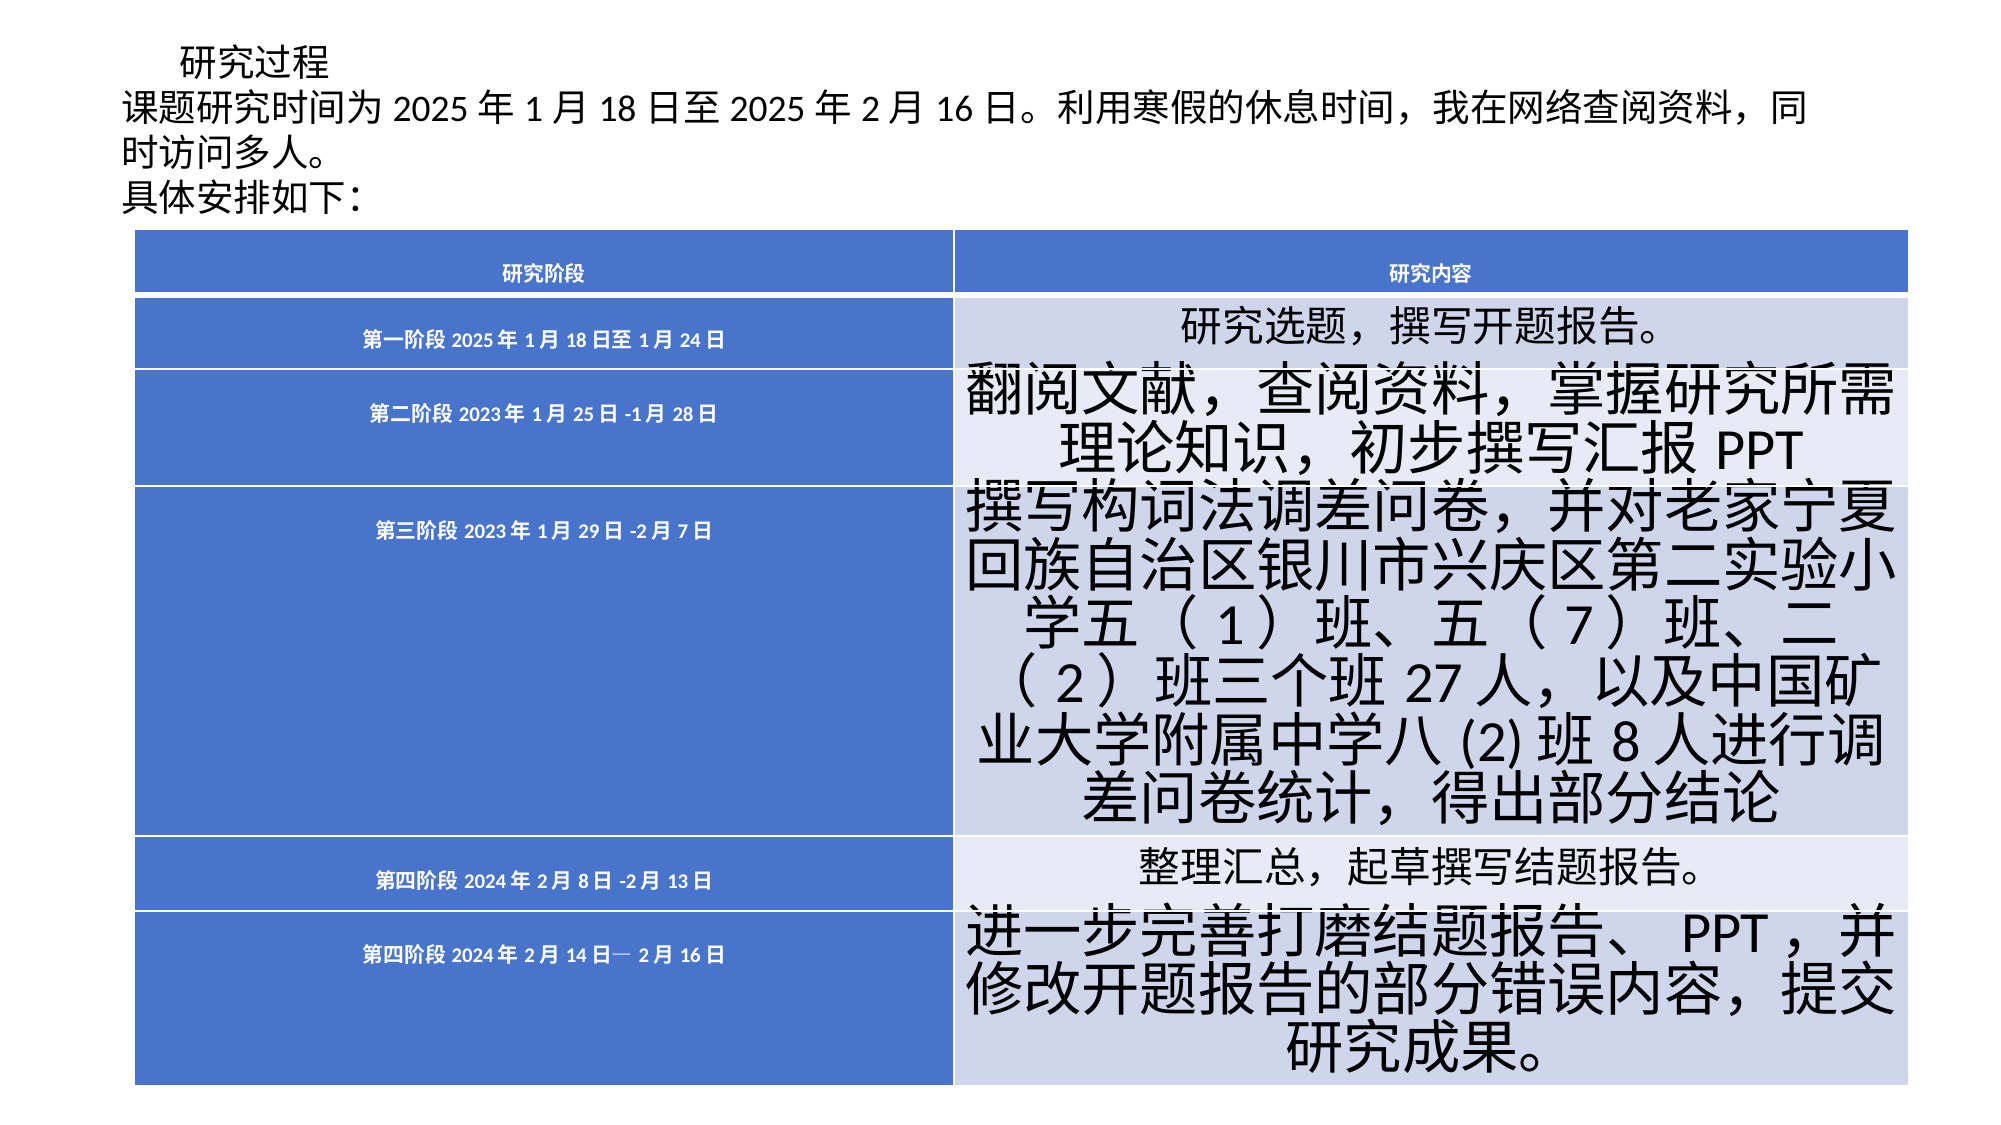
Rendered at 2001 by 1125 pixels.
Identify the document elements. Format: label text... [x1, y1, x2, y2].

table_header 研究阶段 [135, 230, 953, 292]
table_cell 撰写构词法调差问卷，并对老家宁夏回族自治区银川市兴庆区第二实验小学五（1）班、五（7）班、二（2）班三个班27人，以及中国矿业大学附属中学八(2)班8人进行调差问卷统计，得出部分结论 [955, 487, 1908, 835]
table_cell 进一步完善打磨结题报告、PPT，并修改开题报告的部分错误内容，提交研究成果。 [955, 912, 1908, 1085]
table_header 研究内容 [955, 230, 1908, 292]
title 研究过程 课题研究时间为2025年1月18日至2025年2月16日。利用寒假的休息时间，我在网络查阅资料，同时访问多人。 具体安排如下： [106, 42, 1832, 260]
table_cell 翻阅文献，查阅资料，掌握研究所需理论知识，初步撰写汇报PPT [955, 370, 1908, 485]
table_cell 第三阶段2023年1月29日-2月7日 [135, 487, 953, 835]
table_cell 第四阶段2024年2月14日—2月16日 [135, 912, 953, 1085]
table_cell 第二阶段2023年1月25日-1月28日 [135, 370, 953, 485]
table_cell 整理汇总，起草撰写结题报告。 [955, 837, 1908, 910]
table_cell 第四阶段2024年2月8日-2月13日 [135, 837, 953, 910]
table_cell 第一阶段2025年1月18日至1月24日 [135, 298, 953, 368]
table_cell 研究选题，撰写开题报告。 [955, 298, 1908, 368]
